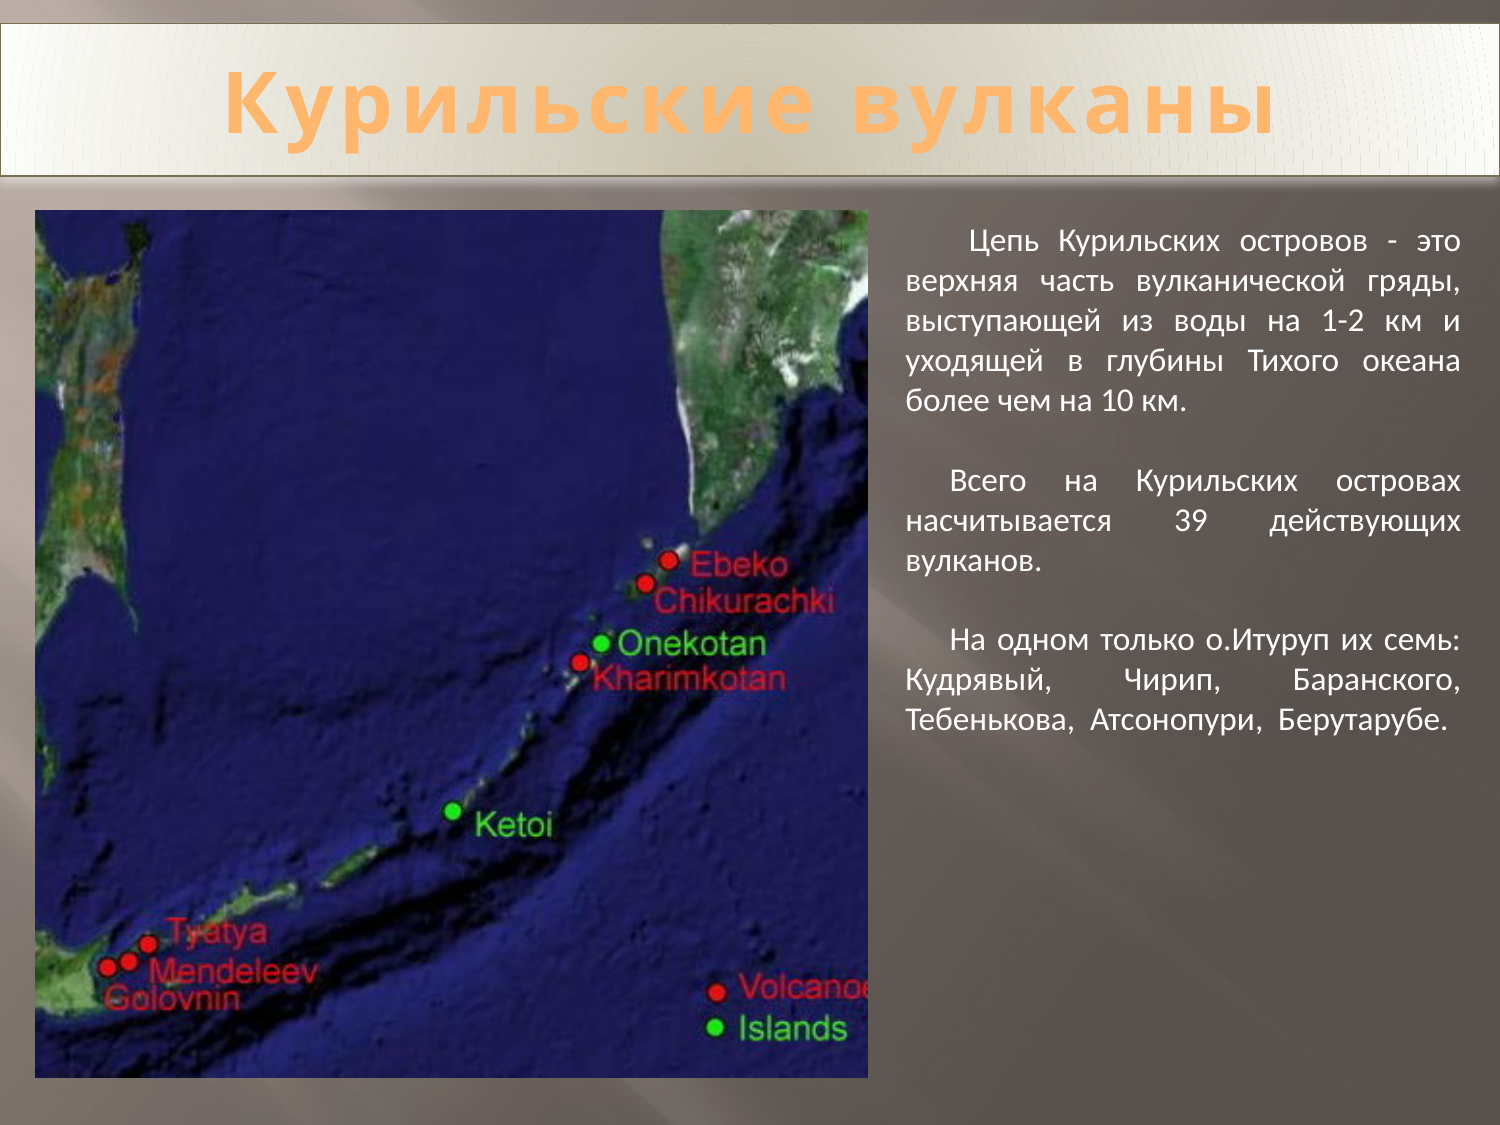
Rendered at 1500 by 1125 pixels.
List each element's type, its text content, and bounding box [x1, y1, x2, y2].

title Курильские вулканы [0, 23, 1500, 177]
text_box Цепь Курильских островов - это верхняя часть вулканической гряды, выступающей из воды на 1-2 км и уходящей в глубины Тихого океана более чем на 10 км. Всего на Курильских островах насчитывается 39 действующих вулканов. На одном только о.Итуруп их семь: Кудрявый, Чирип, Баранского, Тебенькова, Атсонопури, Берутарубе. [890, 210, 1477, 745]
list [34, 210, 868, 1079]
